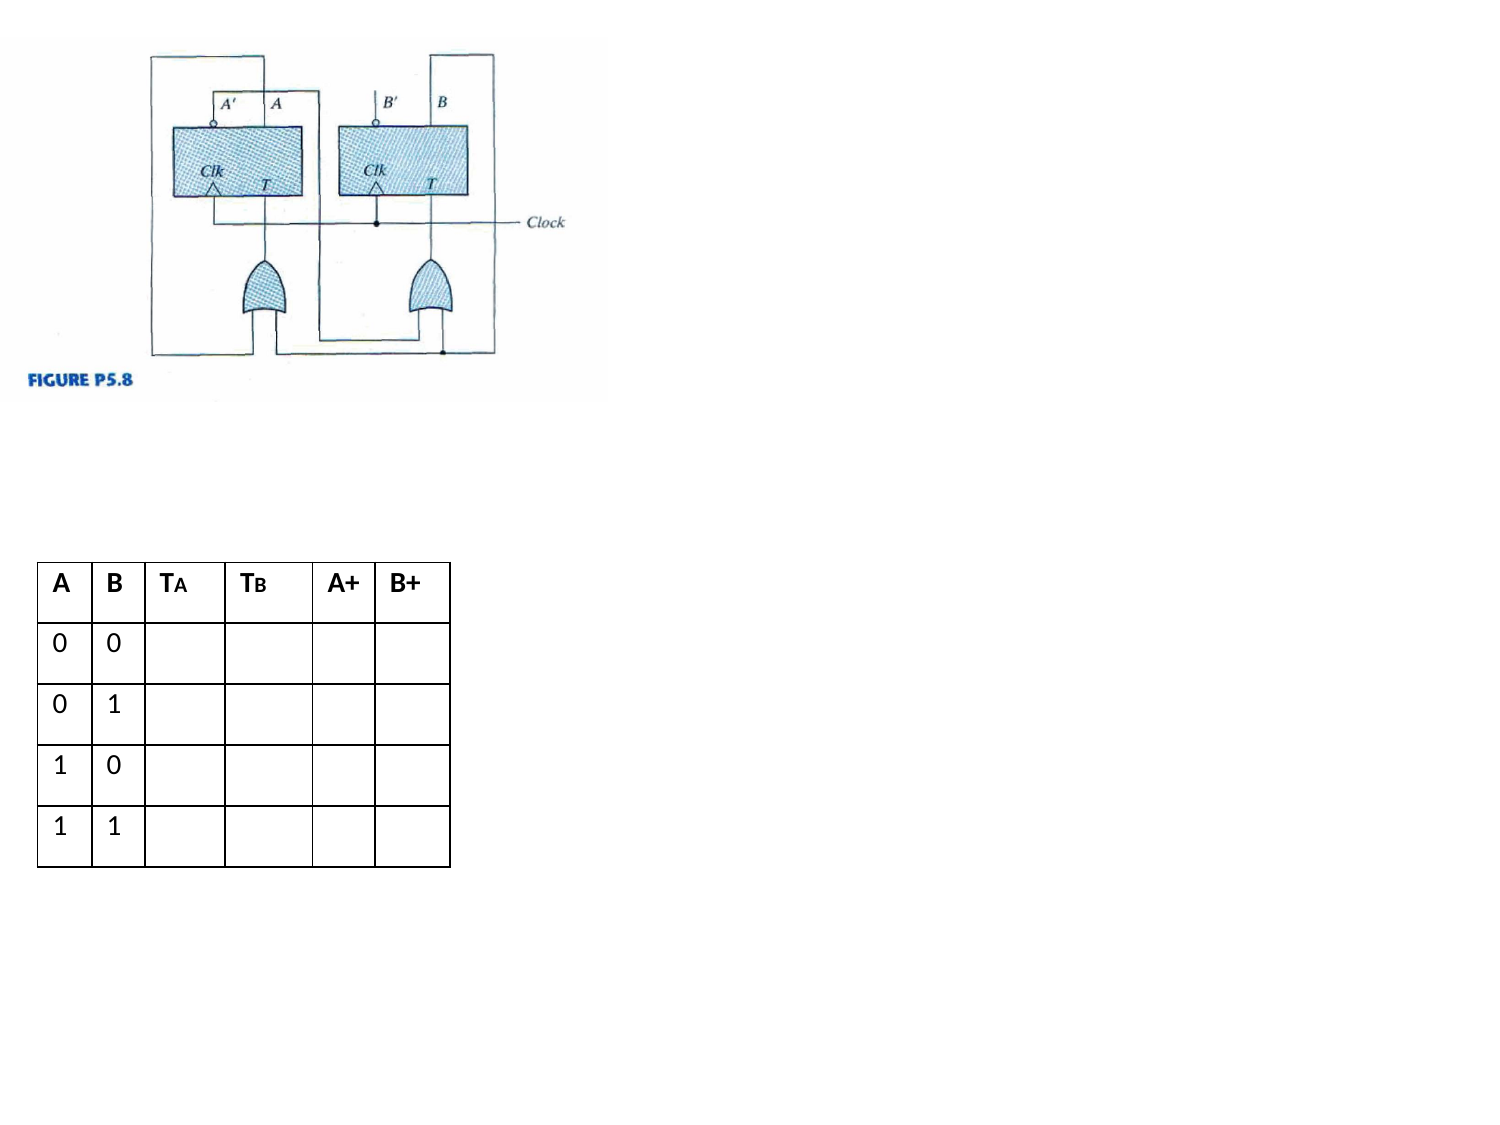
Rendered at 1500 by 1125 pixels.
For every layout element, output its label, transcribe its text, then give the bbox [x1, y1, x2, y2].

table_header A [38, 563, 91, 622]
table_cell [313, 624, 374, 683]
table_header A+ [313, 563, 374, 622]
table_cell [313, 746, 374, 805]
table_cell [376, 807, 449, 866]
table_cell [226, 685, 312, 744]
table_cell 0 [93, 746, 144, 805]
table_cell [146, 624, 224, 683]
table_cell [376, 746, 449, 805]
table_cell 0 [38, 685, 91, 744]
table_cell [226, 624, 312, 683]
table_header B+ [376, 563, 449, 622]
table_cell [376, 624, 449, 683]
table_cell 1 [93, 685, 144, 744]
table_cell [313, 807, 374, 866]
table_cell 0 [93, 624, 144, 683]
table_header TA [146, 563, 224, 622]
table_cell 1 [38, 807, 91, 866]
table_cell 0 [38, 624, 91, 683]
table_cell [226, 807, 312, 866]
table_cell [146, 807, 224, 866]
table_cell 1 [38, 746, 91, 805]
picture [0, 37, 608, 402]
table_cell 1 [93, 807, 144, 866]
table_header TB [226, 563, 312, 622]
table_cell [313, 685, 374, 744]
table_cell [376, 685, 449, 744]
table_header B [93, 563, 144, 622]
table_cell [146, 685, 224, 744]
table_cell [146, 746, 224, 805]
table_cell [226, 746, 312, 805]
